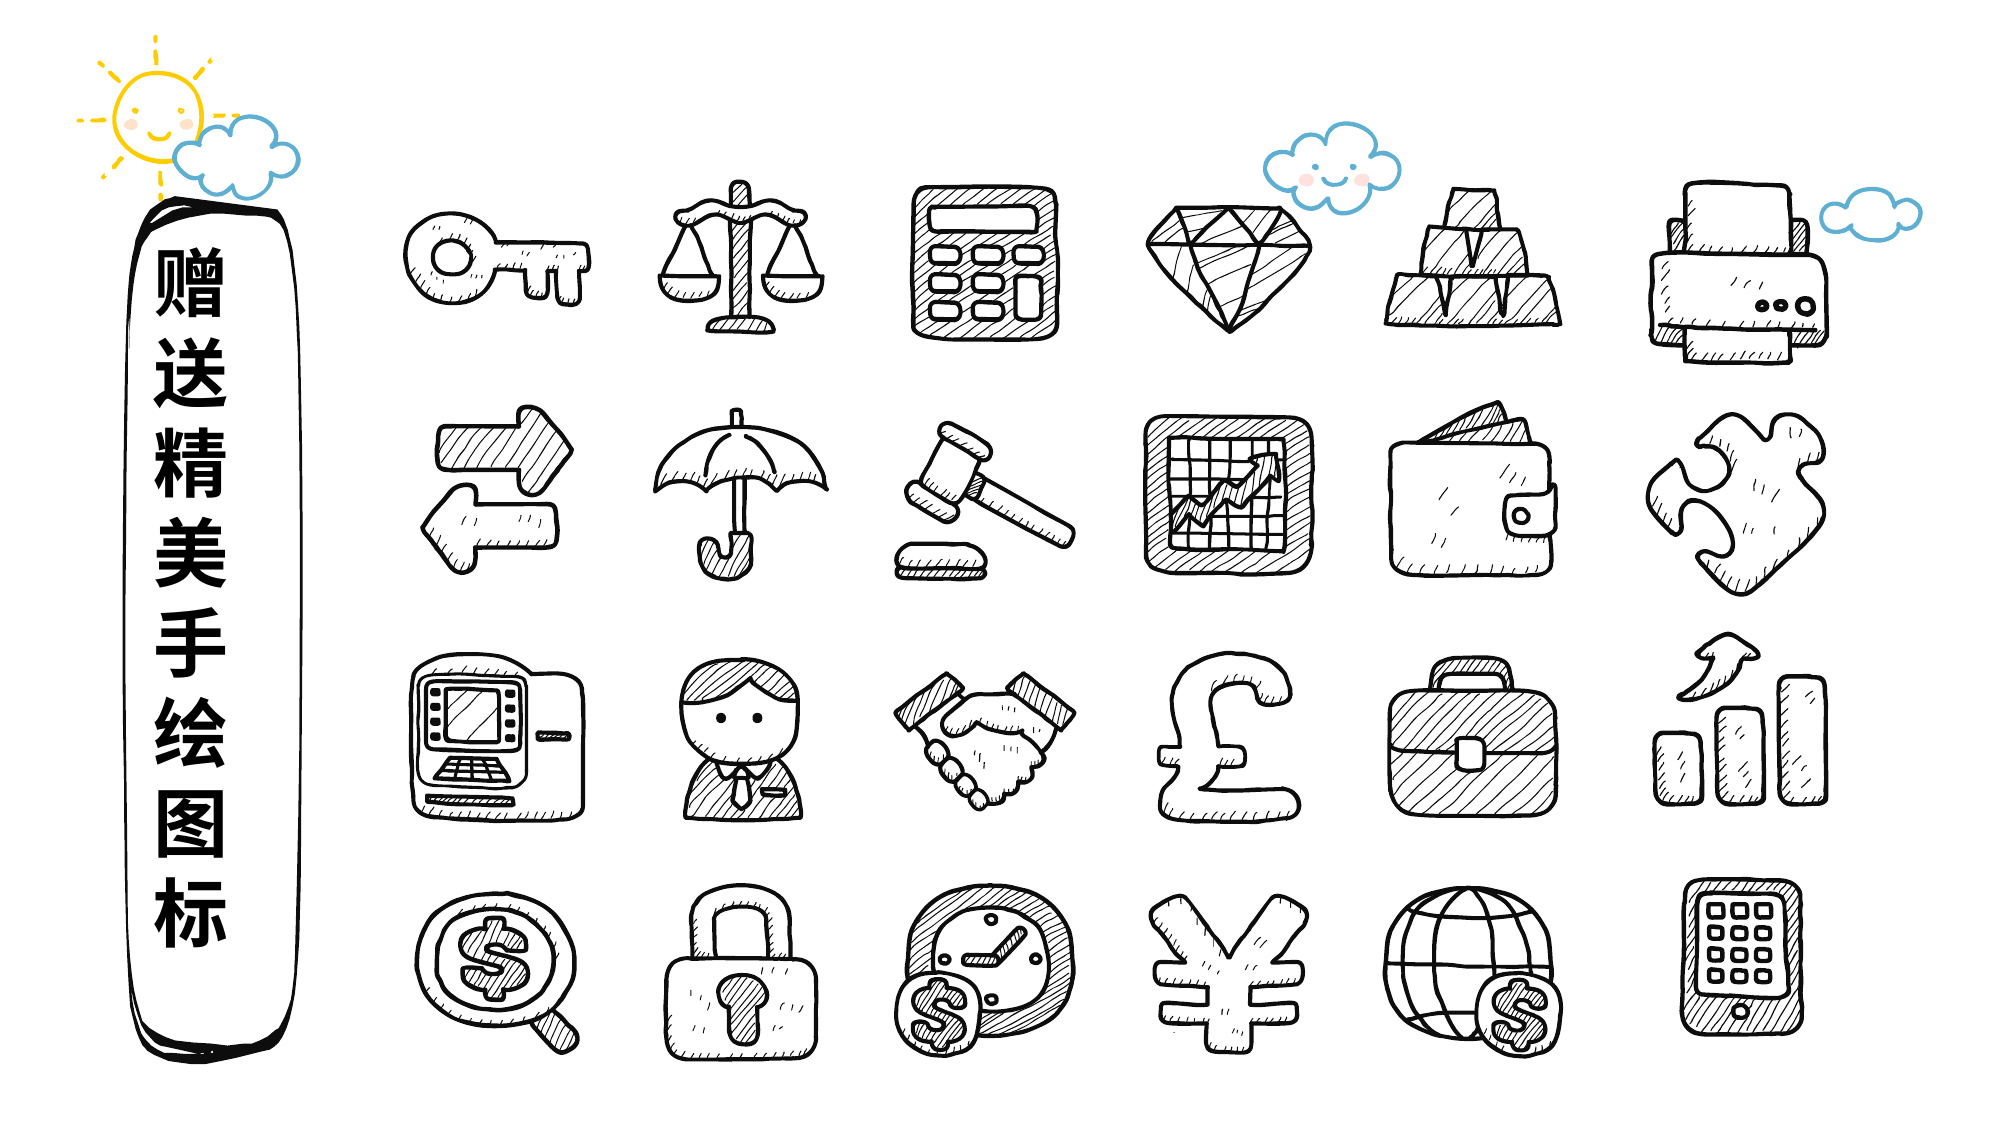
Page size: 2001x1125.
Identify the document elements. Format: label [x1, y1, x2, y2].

text_box [122, 179, 1830, 1065]
picture [76, 33, 1924, 244]
